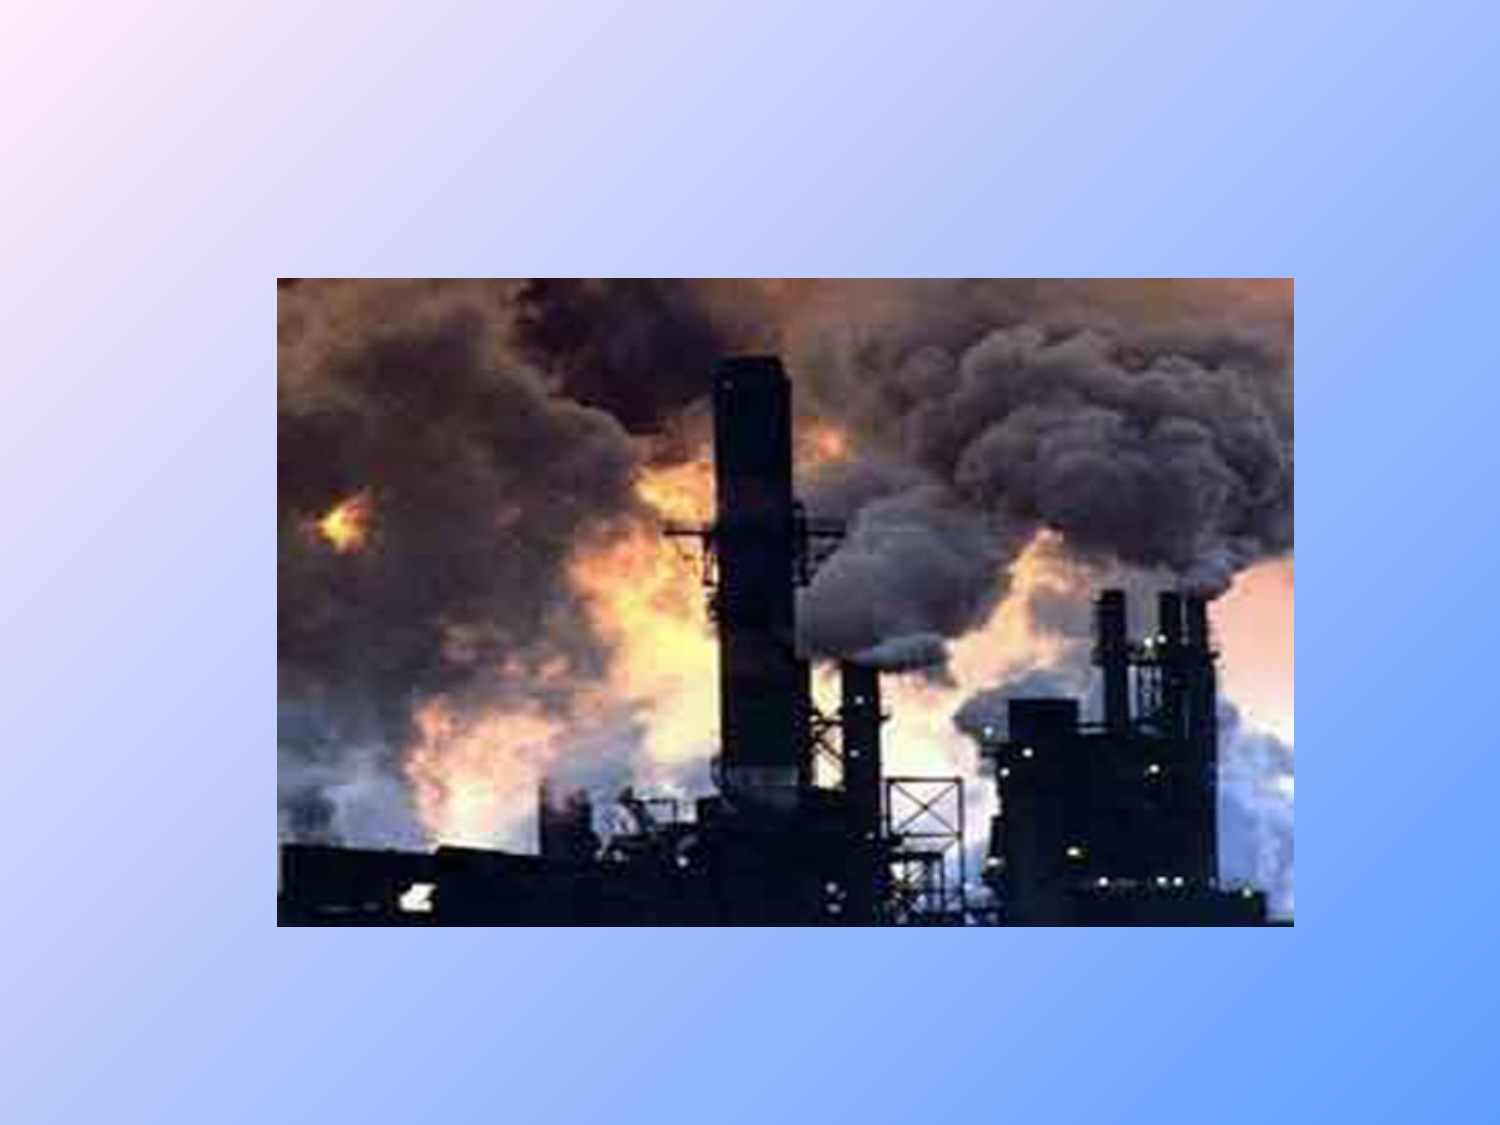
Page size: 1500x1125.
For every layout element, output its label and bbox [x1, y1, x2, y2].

list [277, 278, 1294, 927]
